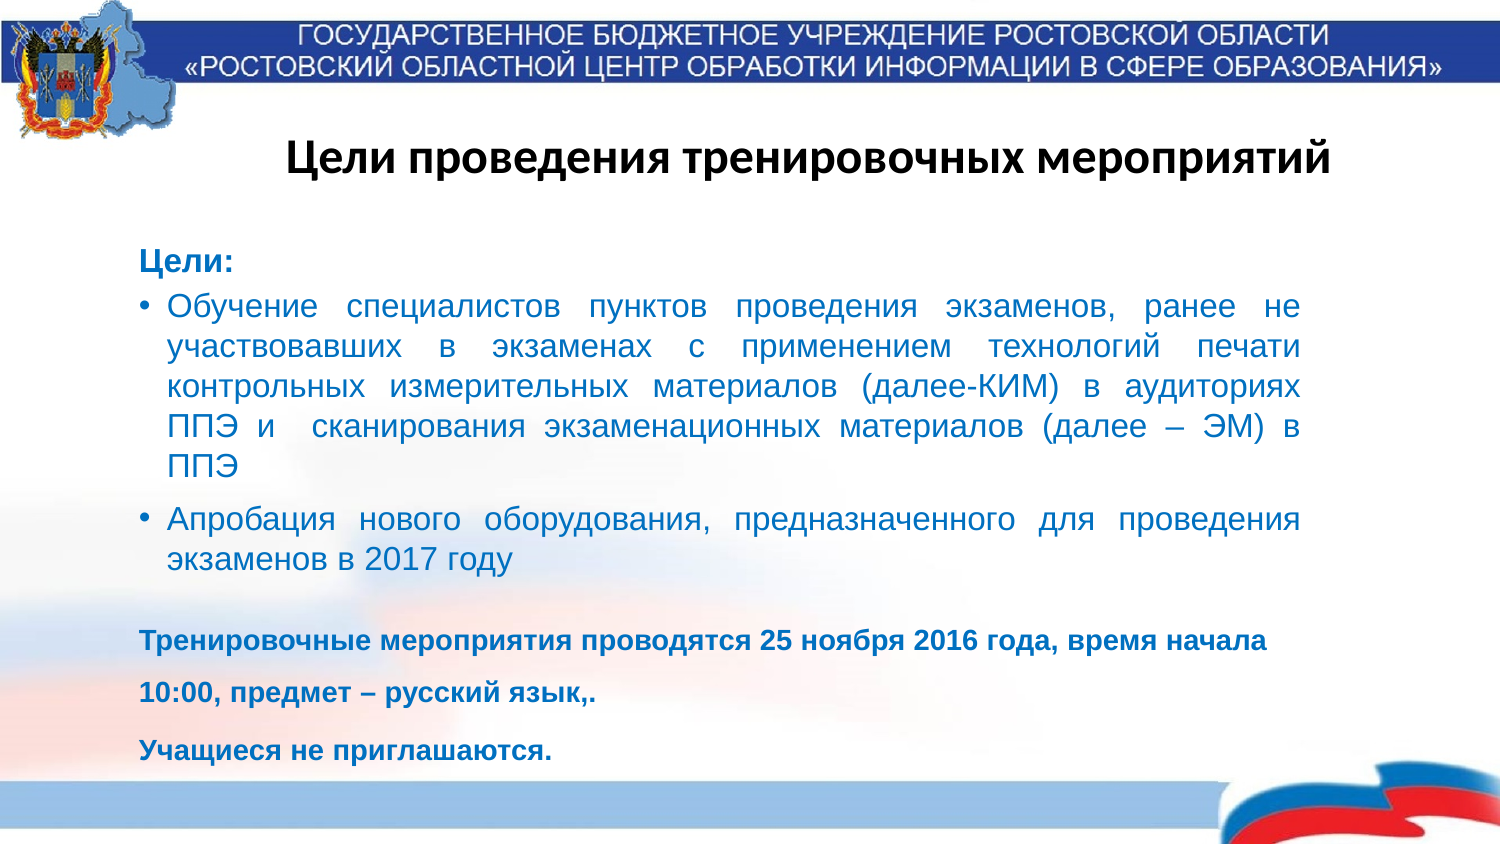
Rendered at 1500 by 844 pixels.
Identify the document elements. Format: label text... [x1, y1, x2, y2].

text_box Тренировочные мероприятия проводятся 25 ноября 2016 года, время начала 10:00, предмет – русский язык,. Учащиеся не приглашаются. [123, 596, 1317, 815]
title Цели проведения тренировочных мероприятий [159, 102, 1459, 212]
picture [0, 0, 1500, 844]
text_box Цели: Обучение специалистов пунктов проведения экзаменов, ранее не участвовавших в экзаменах с применением технологий печати контрольных измерительных материалов (далее-КИМ) в аудиториях ППЭ и сканирования экзаменационных материалов (далее – ЭМ) в ППЭ Апробация нового оборудования, предназначенного для проведения экзаменов в 2017 году [123, 211, 1317, 596]
